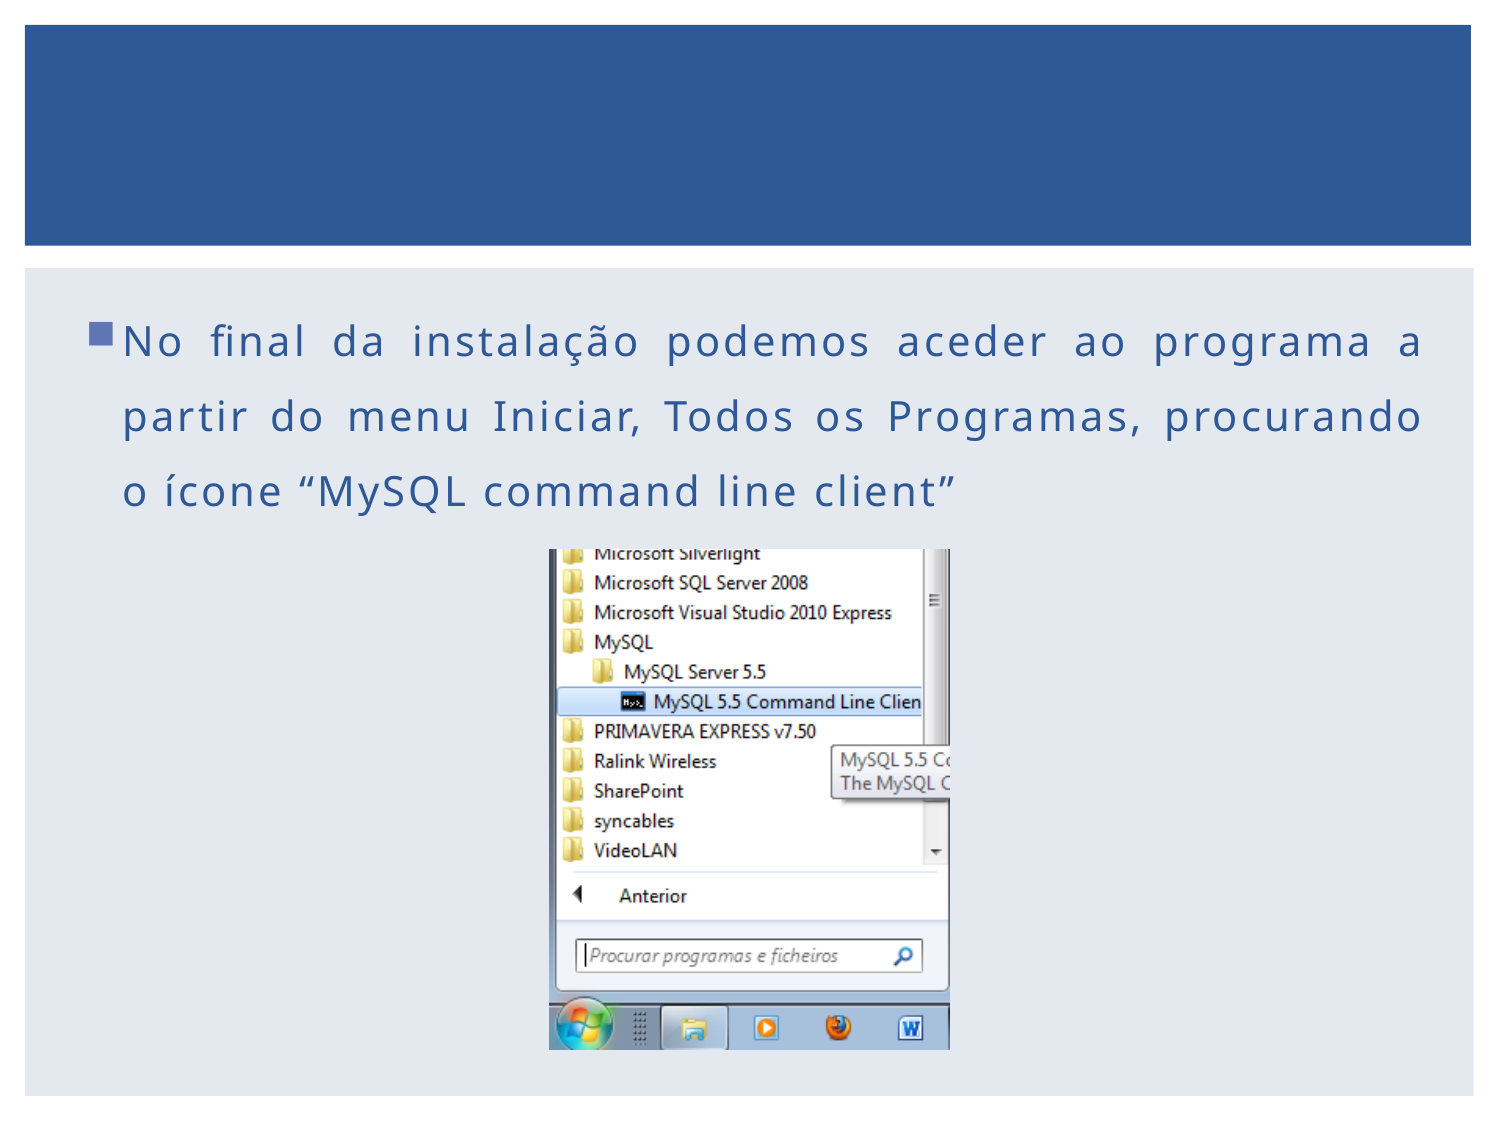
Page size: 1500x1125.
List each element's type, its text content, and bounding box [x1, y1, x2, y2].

list No final da instalação podemos aceder ao programa a partir do menu Iniciar, Todos os Programas, procurando o ícone “MySQL command line client” [62, 281, 1442, 1005]
picture [549, 549, 951, 1051]
